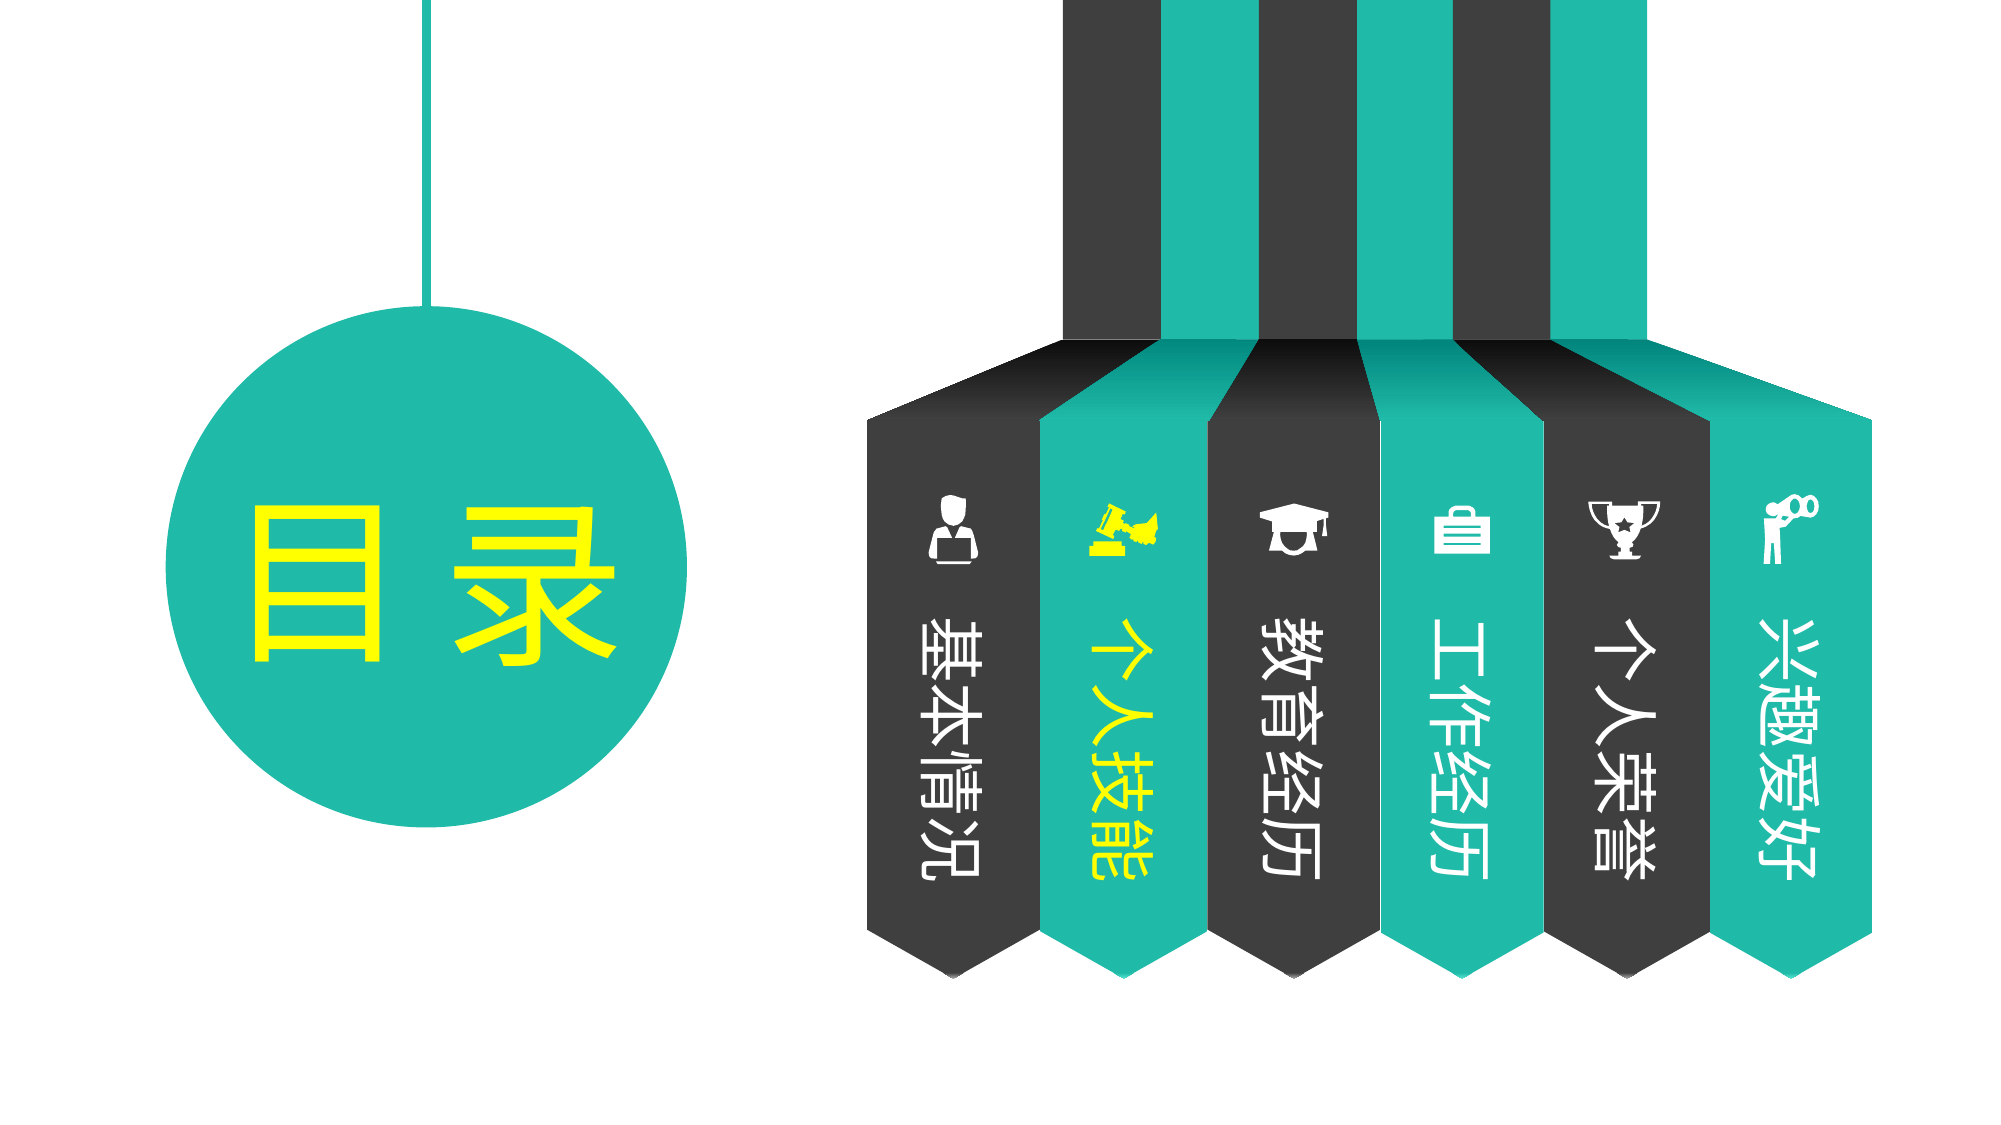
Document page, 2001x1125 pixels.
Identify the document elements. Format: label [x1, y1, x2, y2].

text_box [166, 0, 686, 827]
text_box [866, 0, 1873, 979]
